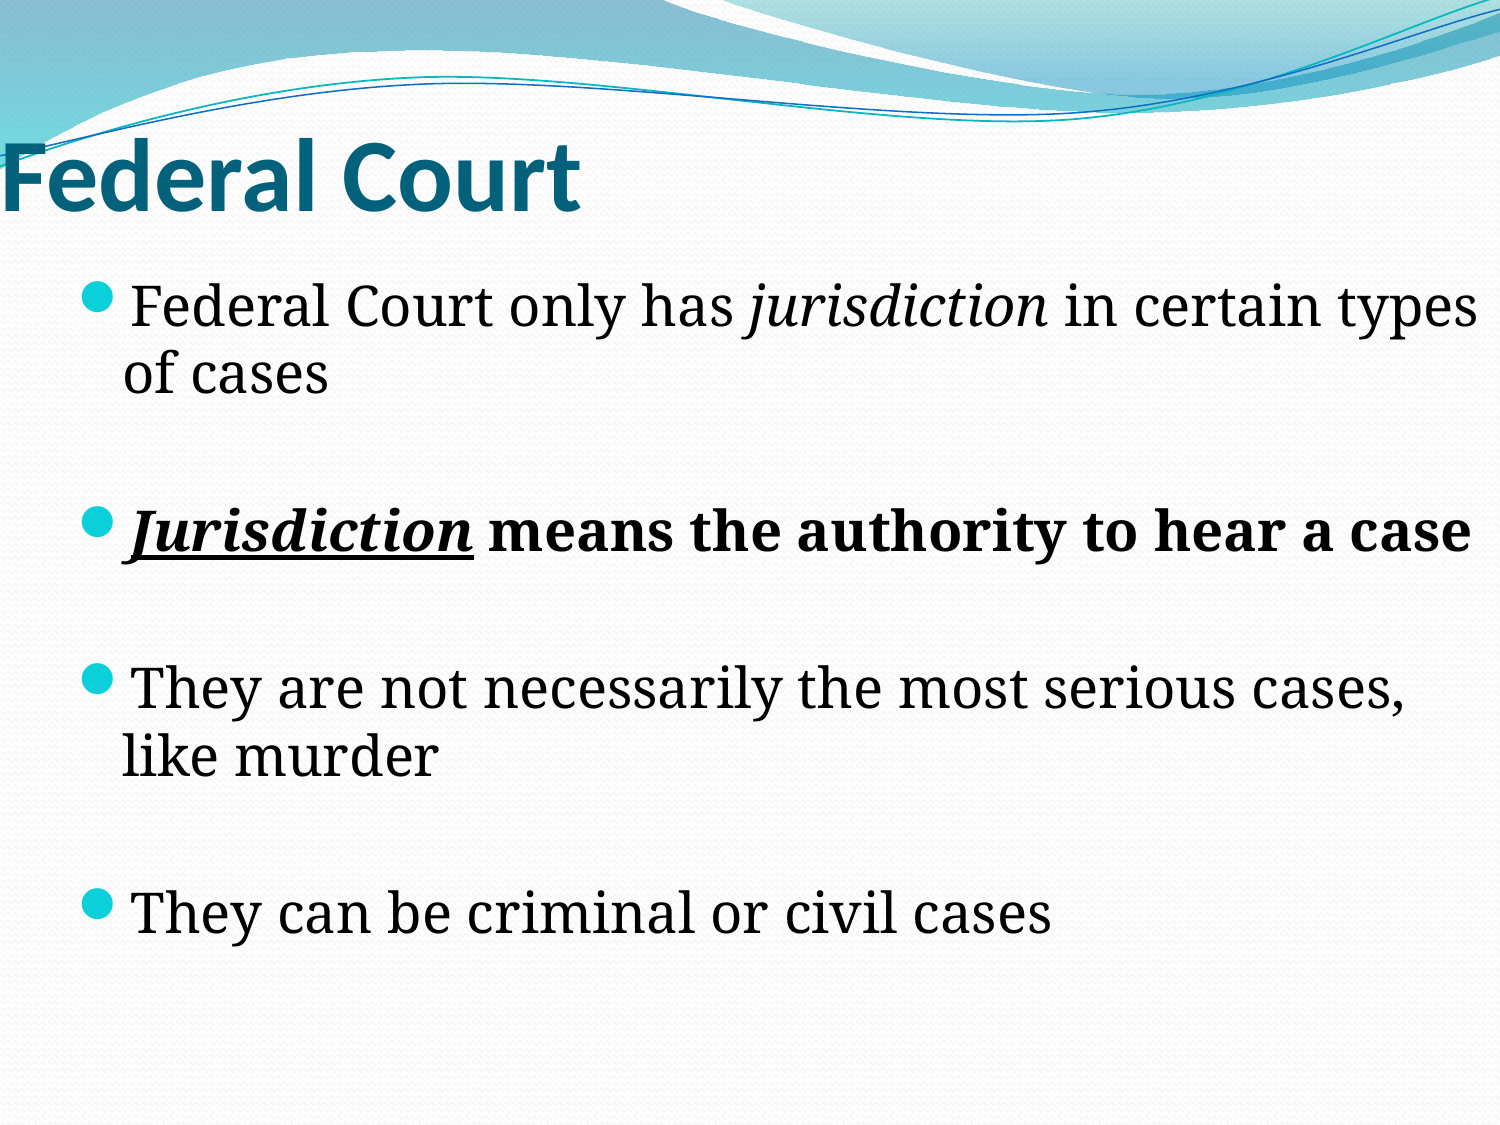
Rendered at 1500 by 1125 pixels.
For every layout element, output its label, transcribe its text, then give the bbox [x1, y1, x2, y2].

list Federal Court only has jurisdiction in certain types of cases Jurisdiction means the authority to hear a case They are not necessarily the most serious cases, like murder They can be criminal or civil cases [62, 262, 1500, 1063]
title Federal Court [0, 45, 1350, 233]
